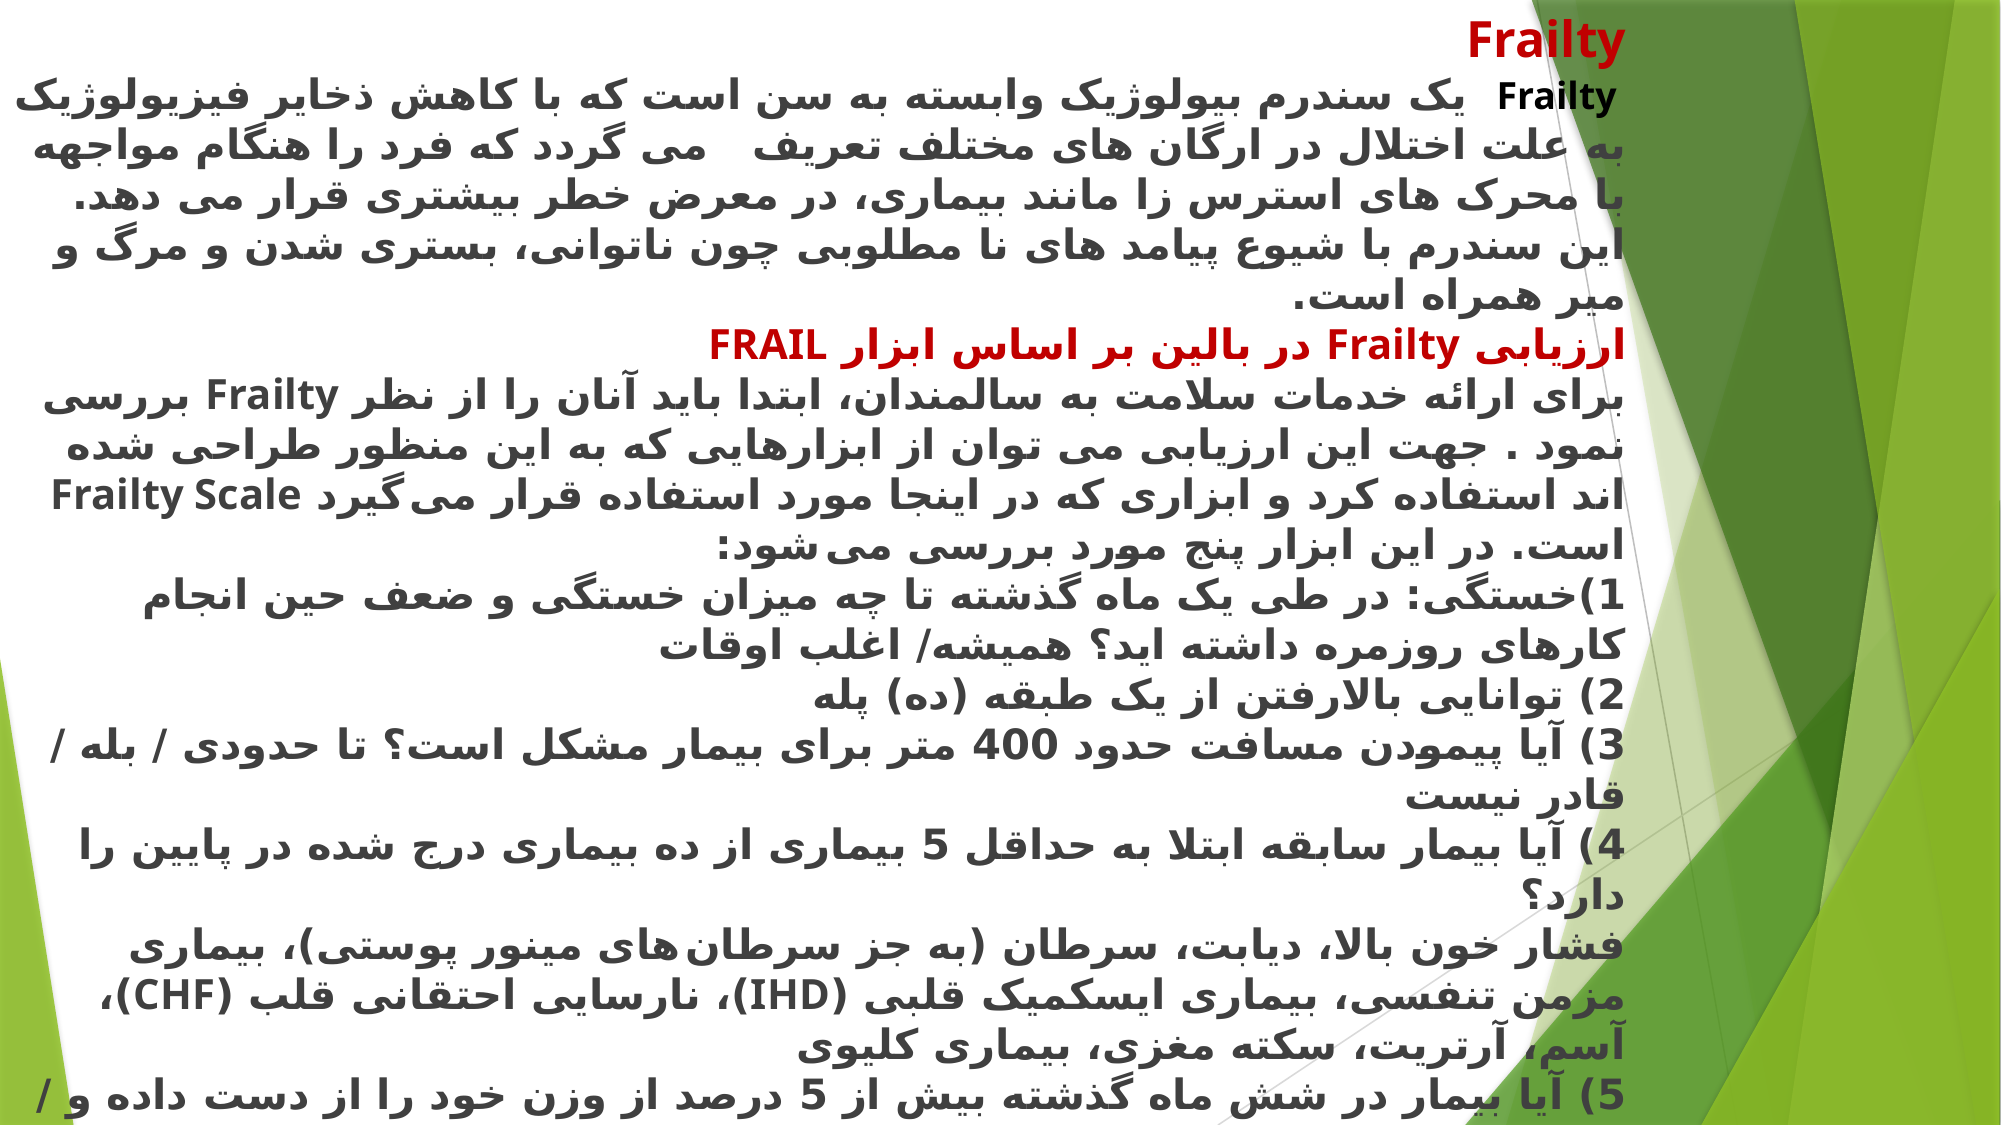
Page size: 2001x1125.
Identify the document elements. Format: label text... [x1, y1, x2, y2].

text_box Frailty Frailty یک سندرم بیولوژیک وابسته به سن است که با کاهش ذخایر فیزیولوژیک به علت اختلال در ارگان های مختلف تعریف می گردد که فرد را هنگام مواجهه با محرک های استرس زا مانند بیماری، در معرض خطر بیشتری قرار می دهد. این سندرم با شیوع پیامد های نا مطلوبی چون ناتوانی، بستری شدن و مرگ و میر همراه است. ارزیابی Frailty در بالین بر اساس ابزار FRAIL برای ارائه خدمات سلامت به سالمندان، ابتدا باید آنان را از نظر Frailty بررسی نمود . جهت این ارزیابی می توان از ابزارهایی که به این منظور طراحی شده اند استفاده کرد و ابزاری که در اینجا مورد استفاده قرار می گیرد Frailty Scale است. در این ابزار پنج مورد بررسی می شود: 1)خستگی: در طی یک ماه گذشته تا چه میزان خستگی و ضعف حین انجام کارهای روزمره داشته اید؟ همیشه/ اغلب اوقات 2) توانایی بالارفتن از یک طبقه (ده) پله 3) آیا پیمودن مسافت حدود 400 متر برای بیمار مشکل است؟ تا حدودی / بله / قادر نیست 4) آیا بیمار سابقه ابتلا به حداقل 5 بیماری از ده بیماری درج شده در پایین را دارد؟ فشار خون بالا، دیابت، سرطان (به جز سرطان های مینور پوستی)، بیماری مزمن تنفسی، بیماری ایسکمیک قلبی (IHD)، نارسایی احتقانی قلب (CHF)، آسم، آرتریت، سکته مغزی، بیماری کلیوی 5) آیا بیمار در شش ماه گذشته بیش از 5 درصد از وزن خود را از دست داده و / یا کاهش وزن ناخواسته داشته است؟ در صورتی که پاسخ به حداقل سه مورد از پنج مورد فوق، مطابق پاسخ های درج شده باشد، فرد Frail محسوب می شود. در صورت مثبت بودن یک یا دو مورد، سالمند Pre frail است و اگر پاسخ به هیچ کدام از 5 سوال فوق، مطابق پاسخ های نوشته شده نباشد، فرد سالمند در گروه Robust قرار می گیرد. نکته: لازم است ارزیابی Frailty در بالین بر اساس FRAIL Scale به صورت سالانه، برای سالمندان تکرار شود. [0, 0, 1642, 1125]
